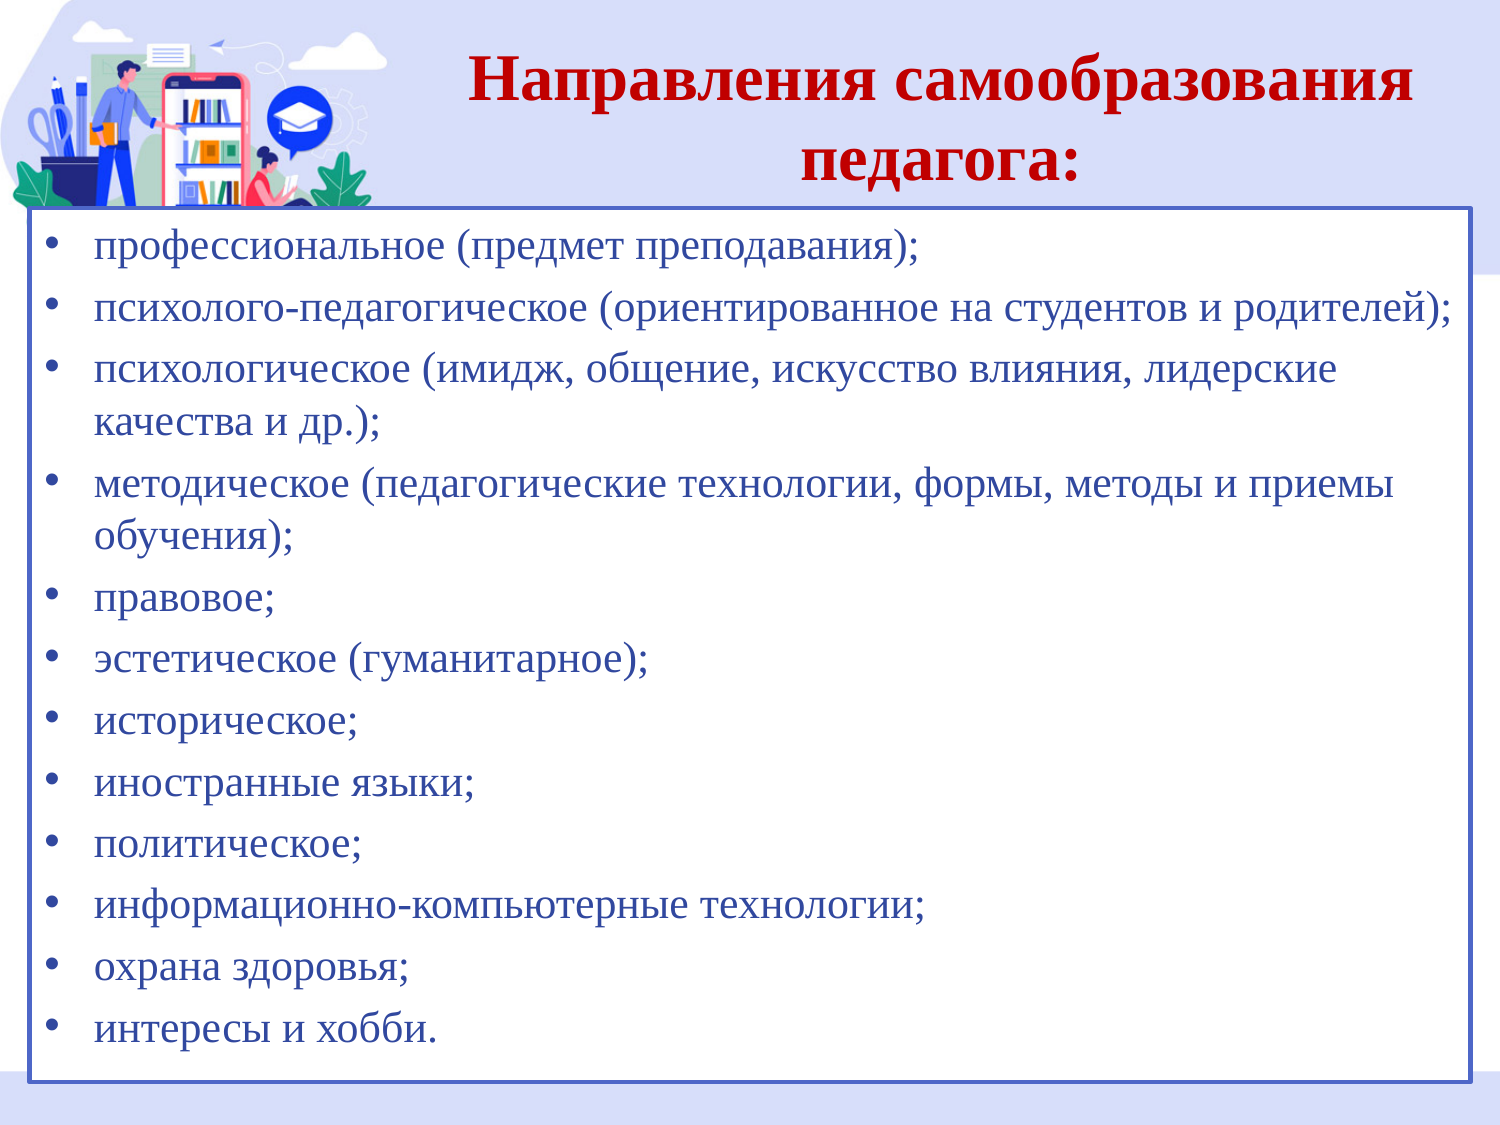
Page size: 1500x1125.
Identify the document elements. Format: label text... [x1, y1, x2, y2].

list профессиональное (предмет преподавания); психолого-педагогическое (ориентированное на студентов и родителей); психологическое (имидж, общение, искусство влияния, лидерские качества и др.); методическое (педагогические технологии, формы, методы и приемы обучения); правовое; эстетическое (гуманитарное); историческое; иностранные языки; политическое; информационно-компьютерные технологии; охрана здоровья; интересы и хобби. [27, 206, 1473, 1084]
title Направления самообразования педагога: [383, 19, 1500, 208]
picture [0, 0, 1500, 1125]
